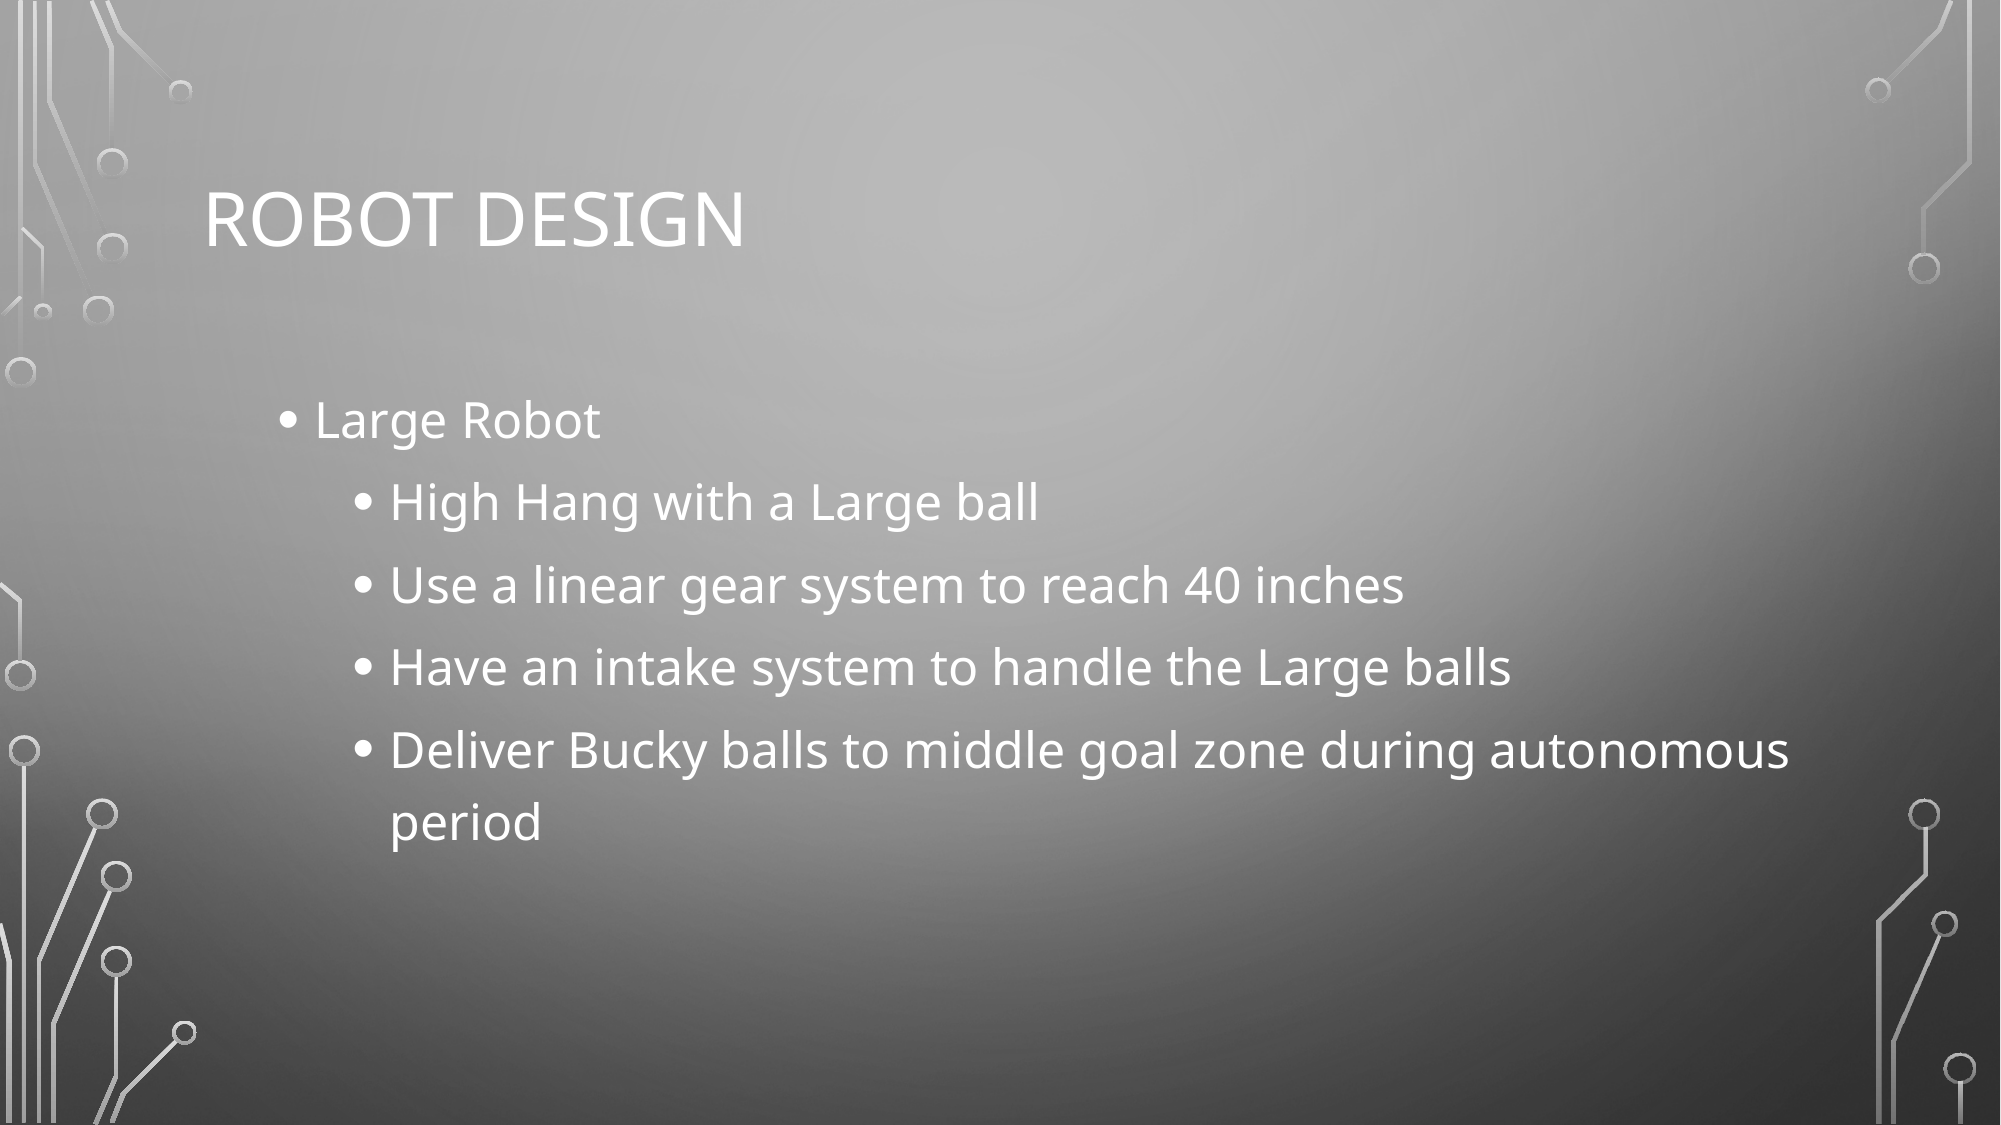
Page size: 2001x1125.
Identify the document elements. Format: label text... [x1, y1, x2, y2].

list Large Robot High Hang with a Large ball Use a linear gear system to reach 40 inches Have an intake system to handle the Large balls Deliver Bucky balls to middle goal zone during autonomous period [187, 369, 1813, 950]
title Robot Design [187, 101, 1813, 344]
